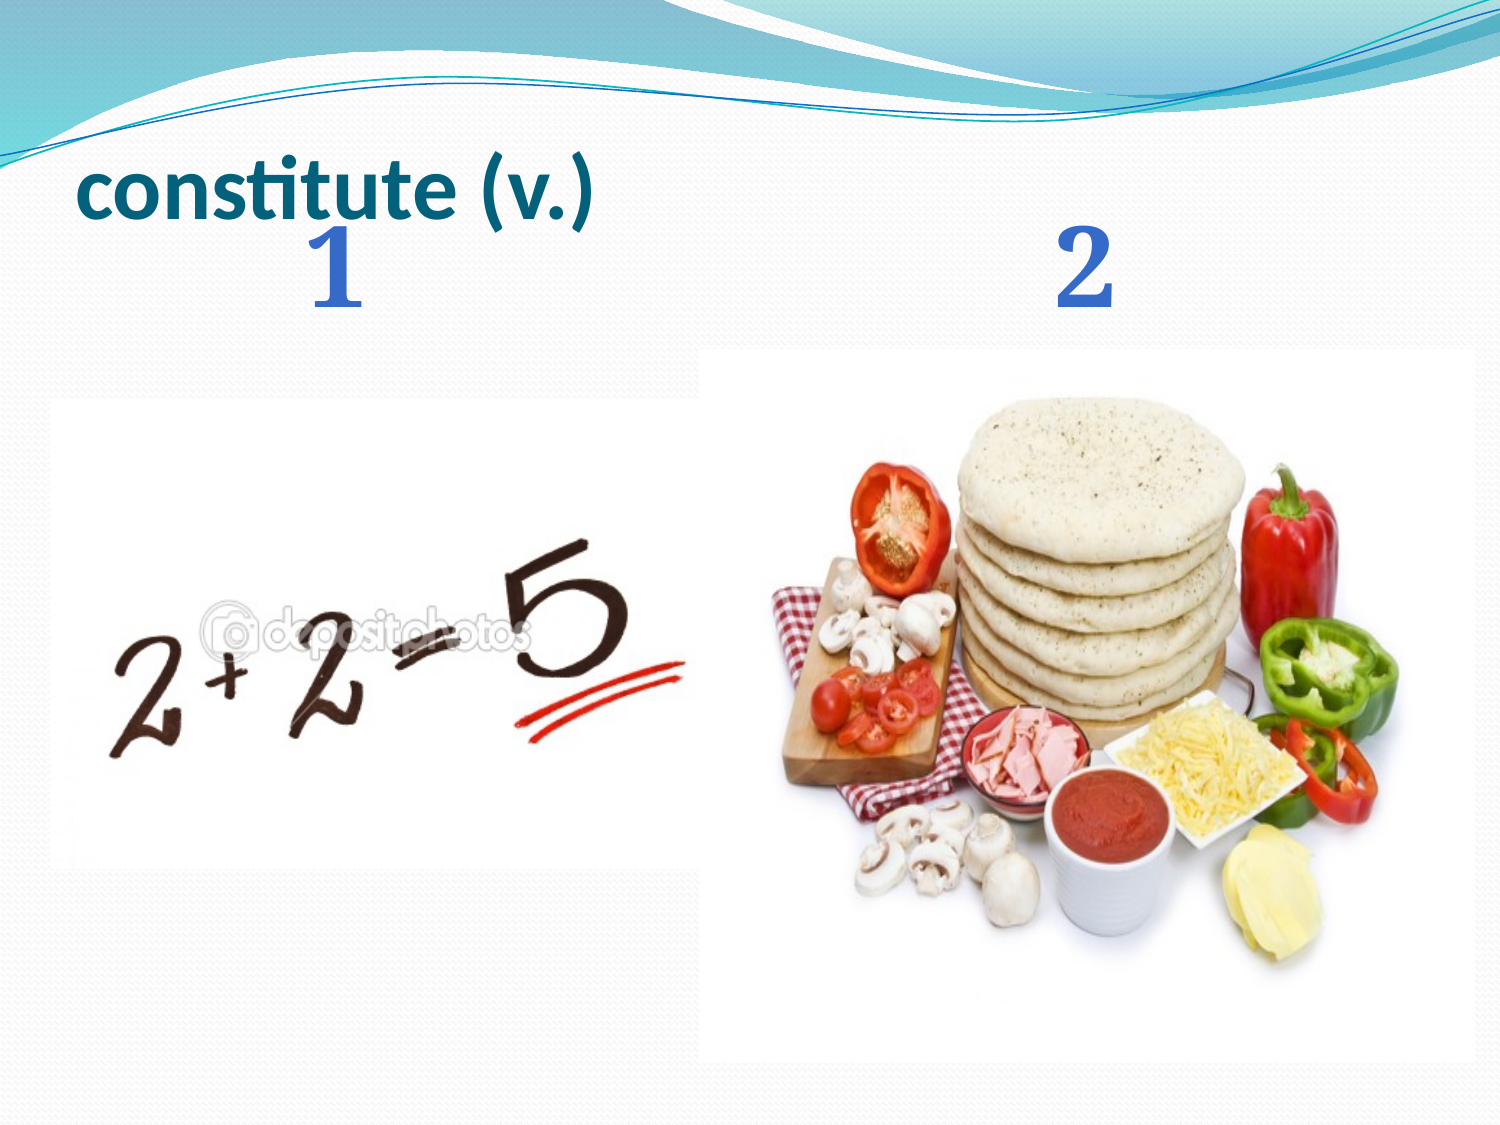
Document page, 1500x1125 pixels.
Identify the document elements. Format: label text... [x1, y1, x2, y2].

text_box 2 [1039, 187, 1133, 338]
picture [49, 349, 1476, 1063]
title constitute (v.) [75, 50, 1425, 238]
text_box 1 [289, 187, 383, 338]
